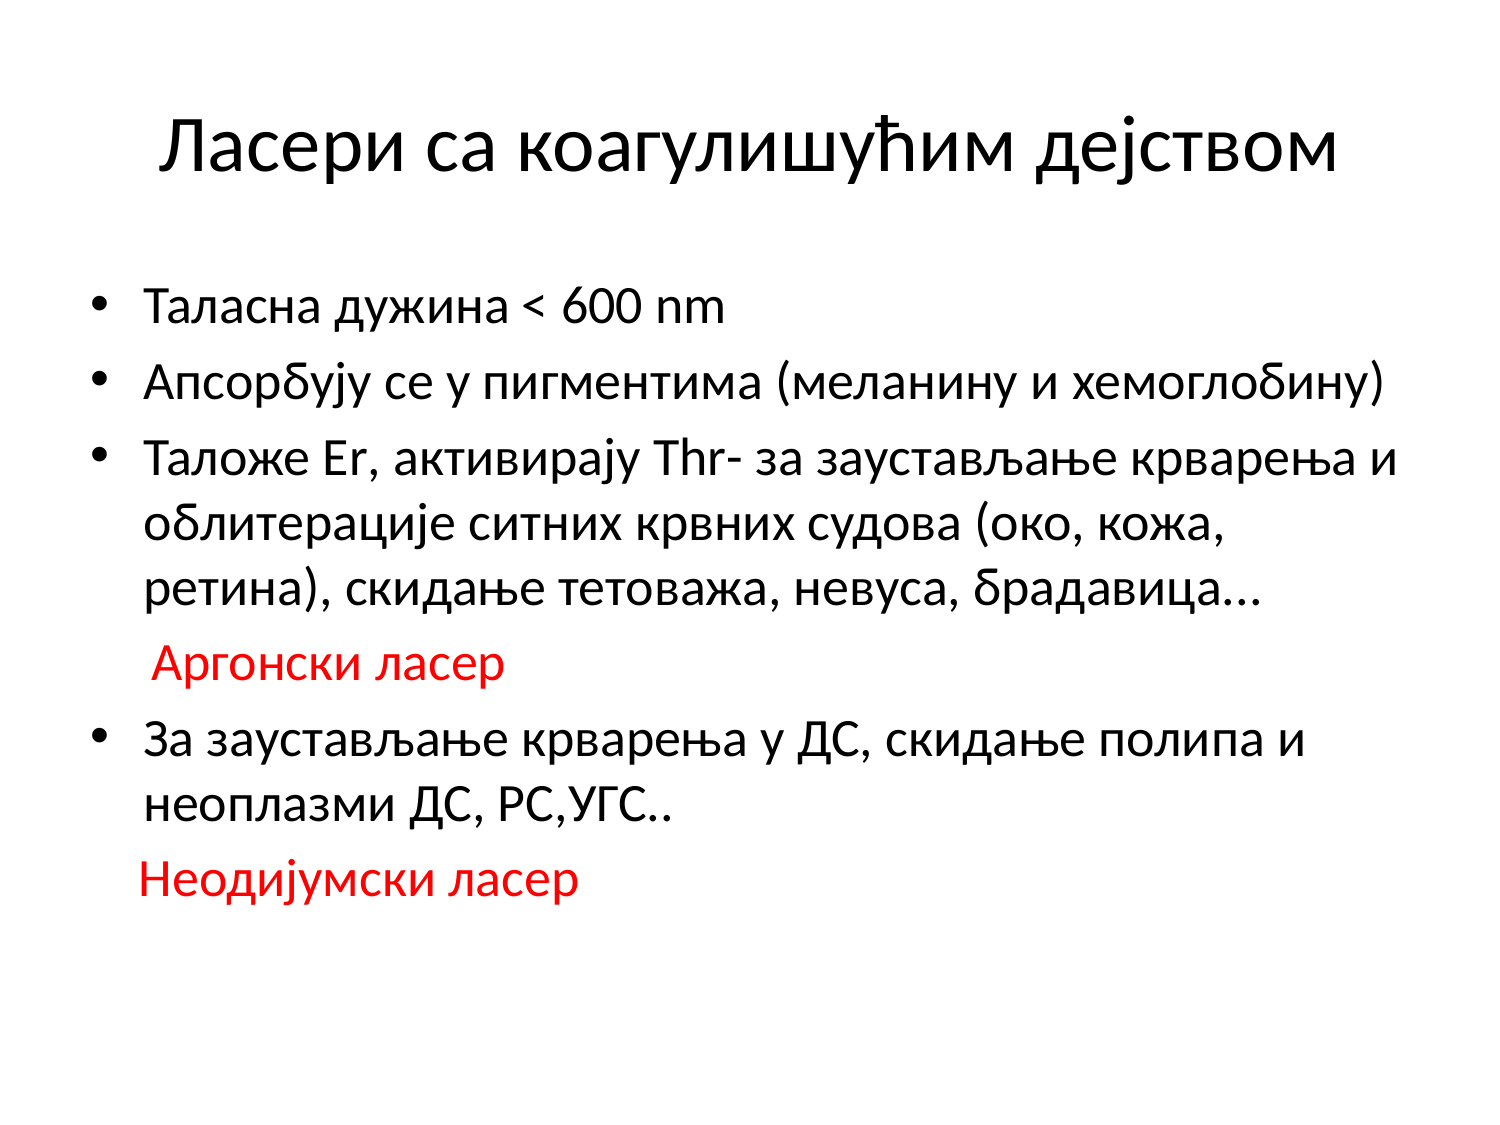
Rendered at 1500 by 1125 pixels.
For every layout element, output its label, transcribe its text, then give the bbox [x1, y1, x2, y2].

title Ласери са коагулишућим дејством [75, 45, 1425, 233]
list Таласна дужина < 600 nm Апсорбују се у пигментима (меланину и хемоглобину) Таложе Еr, активирају Тhr- за заустављање крварења и облитерације ситних крвних судова (око, кожа, ретина), скидање тетоважа, невуса, брадавица... Аргонски ласер За заустављање крварења у ДС, скидање полипа и неоплазми ДС, РС,УГС.. Неодијумски ласер [75, 262, 1425, 1005]
